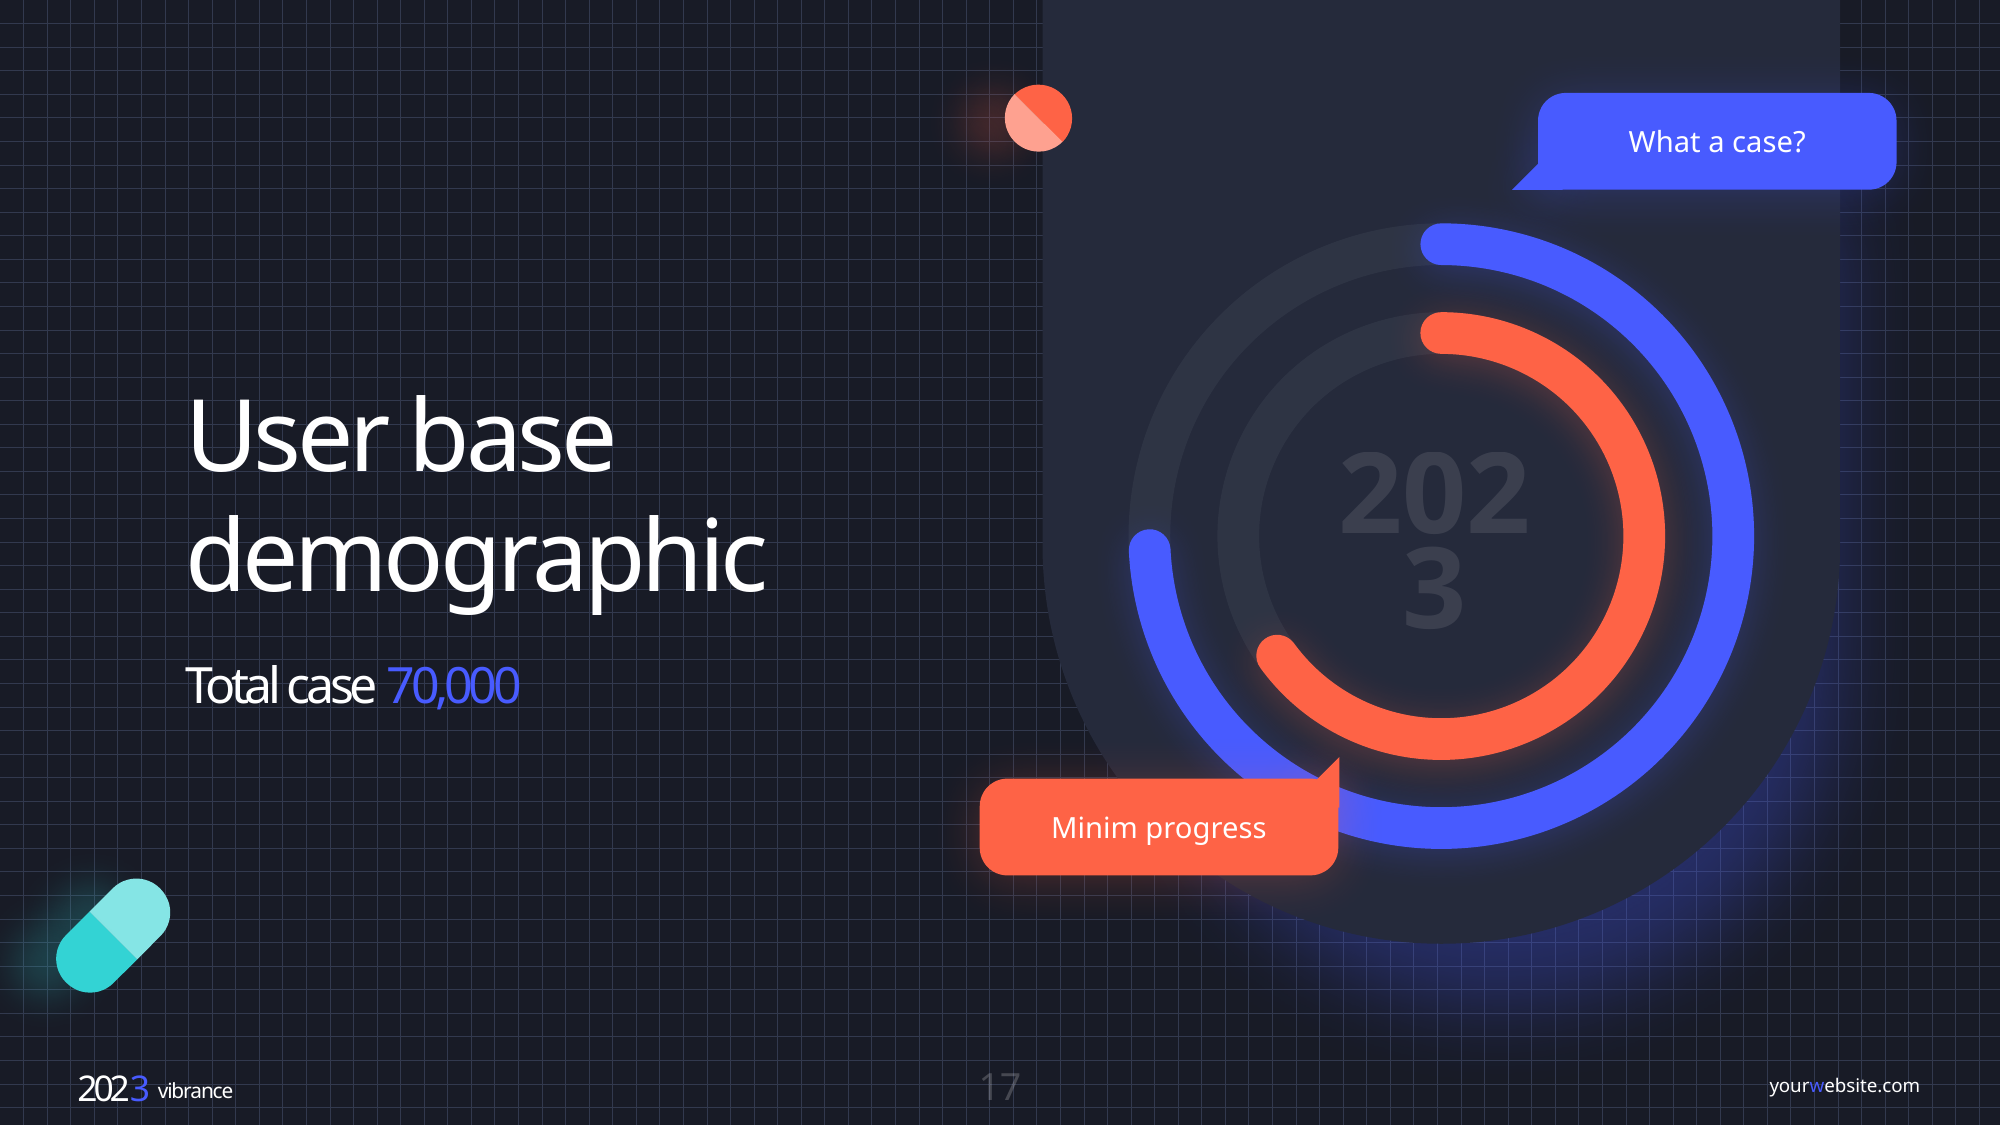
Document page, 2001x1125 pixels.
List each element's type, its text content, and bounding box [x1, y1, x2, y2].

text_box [1004, 83, 1073, 153]
text_box [1269, 829, 1722, 944]
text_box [1512, 92, 1897, 190]
text_box User base demographic [170, 364, 904, 620]
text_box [1540, 190, 1605, 200]
text_box [1042, 0, 1841, 816]
text_box Total case 70,000 [170, 645, 735, 721]
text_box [979, 756, 1340, 876]
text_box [1149, 244, 1734, 829]
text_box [79, 869, 147, 1002]
